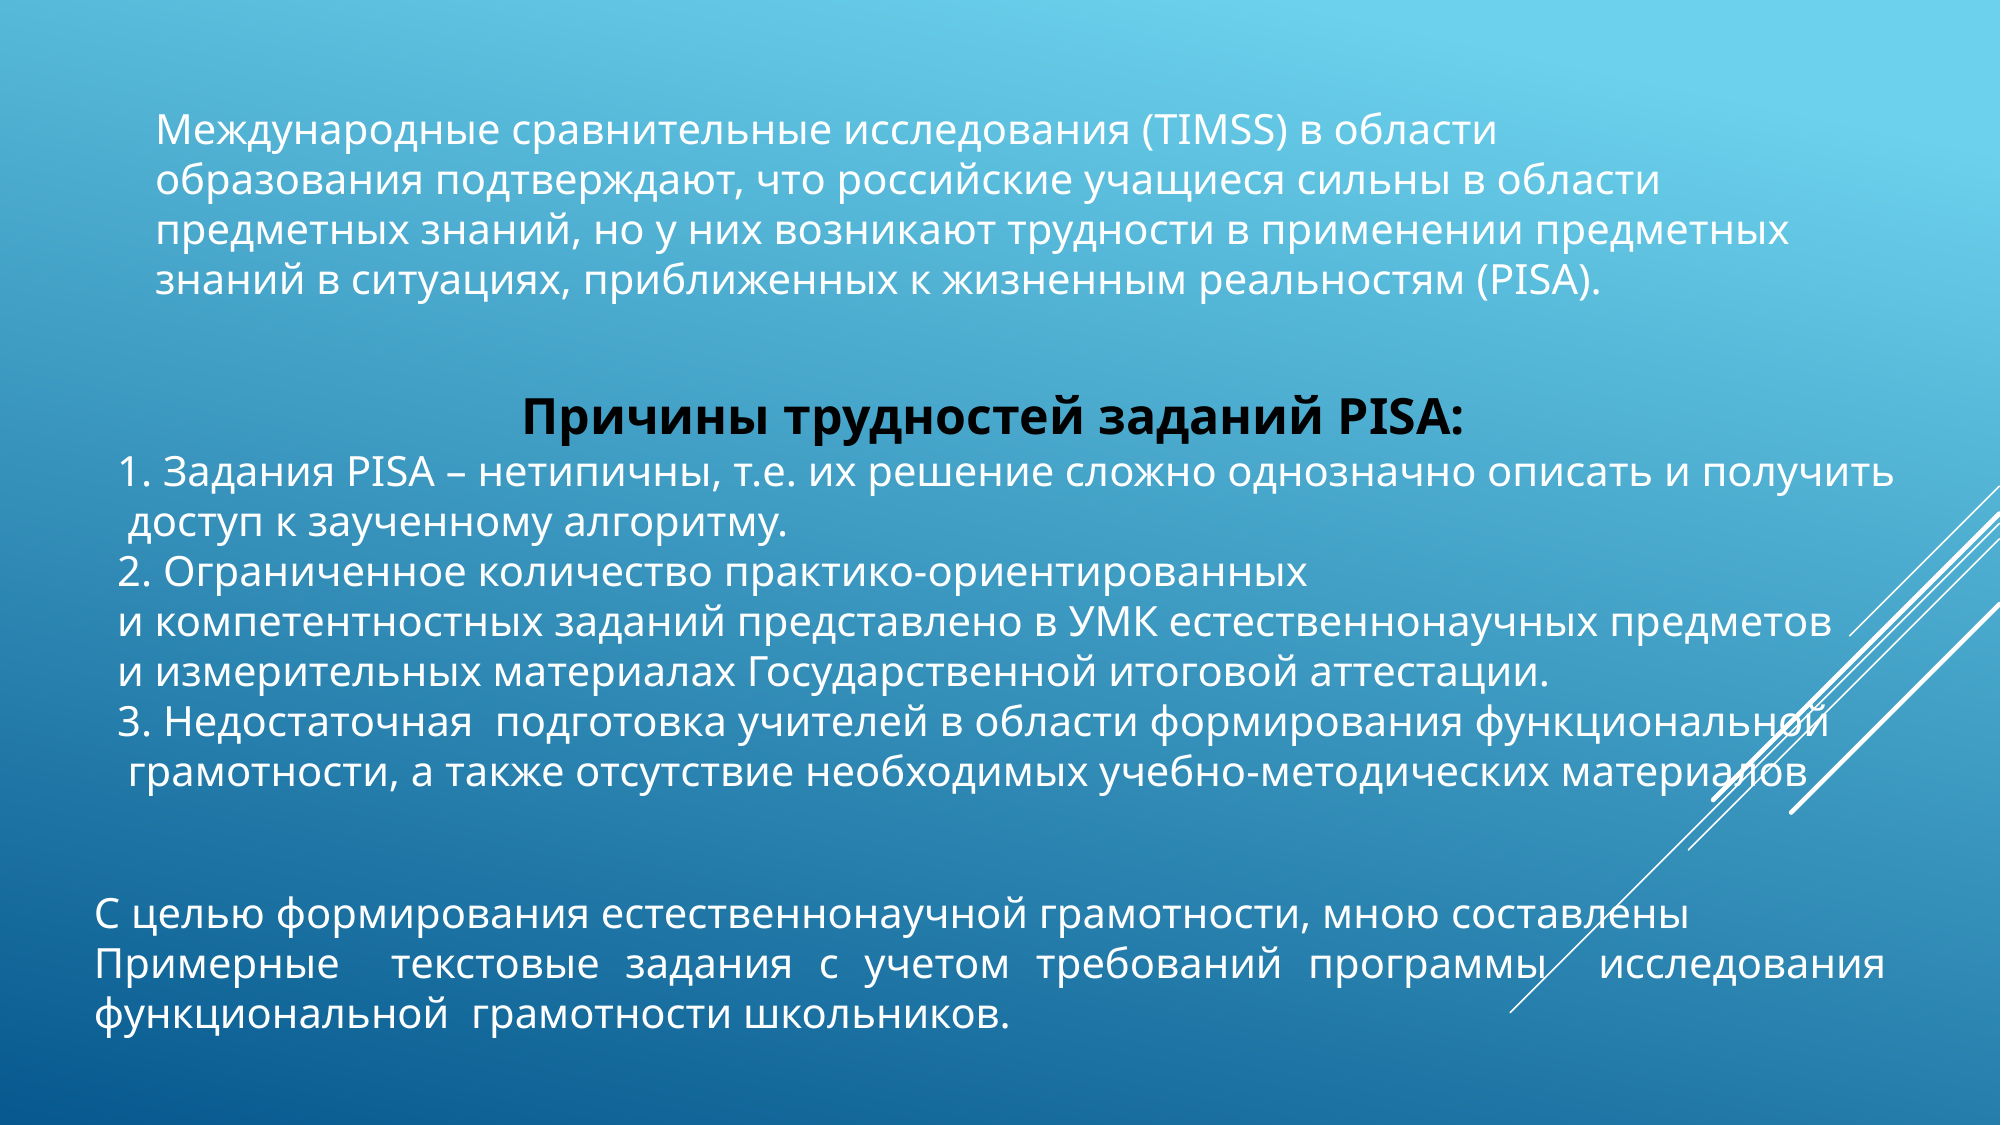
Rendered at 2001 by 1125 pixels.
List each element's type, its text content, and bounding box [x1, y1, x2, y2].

text_box Международные сравнительные исследования (TIMSS) в области образования подтверждают, что российские учащиеся сильны в области предметных знаний, но у них возникают трудности в применении предметных знаний в ситуациях, приближенных к жизненным реальностям (PISA). [140, 95, 1816, 311]
text_box С целью формирования естественнонаучной грамотности, мною составлены Примерные текстовые задания с учетом требований программы исследования функциональной грамотности школьников. [79, 879, 1902, 1045]
text_box Причины трудностей заданий PISA: 1. Задания PISA – нетипичны, т.е. их решение сложно однозначно описать и получить доступ к заученному алгоритму. 2. Ограниченное количество практико-ориентированных и компетентностных заданий представлено в УМК естественнонаучных предметов и измерительных материалах Государственной итоговой аттестации. 3. Недостаточная подготовка учителей в области формирования функциональной грамотности, а также отсутствие необходимых учебно-методических материалов [102, 377, 1911, 803]
